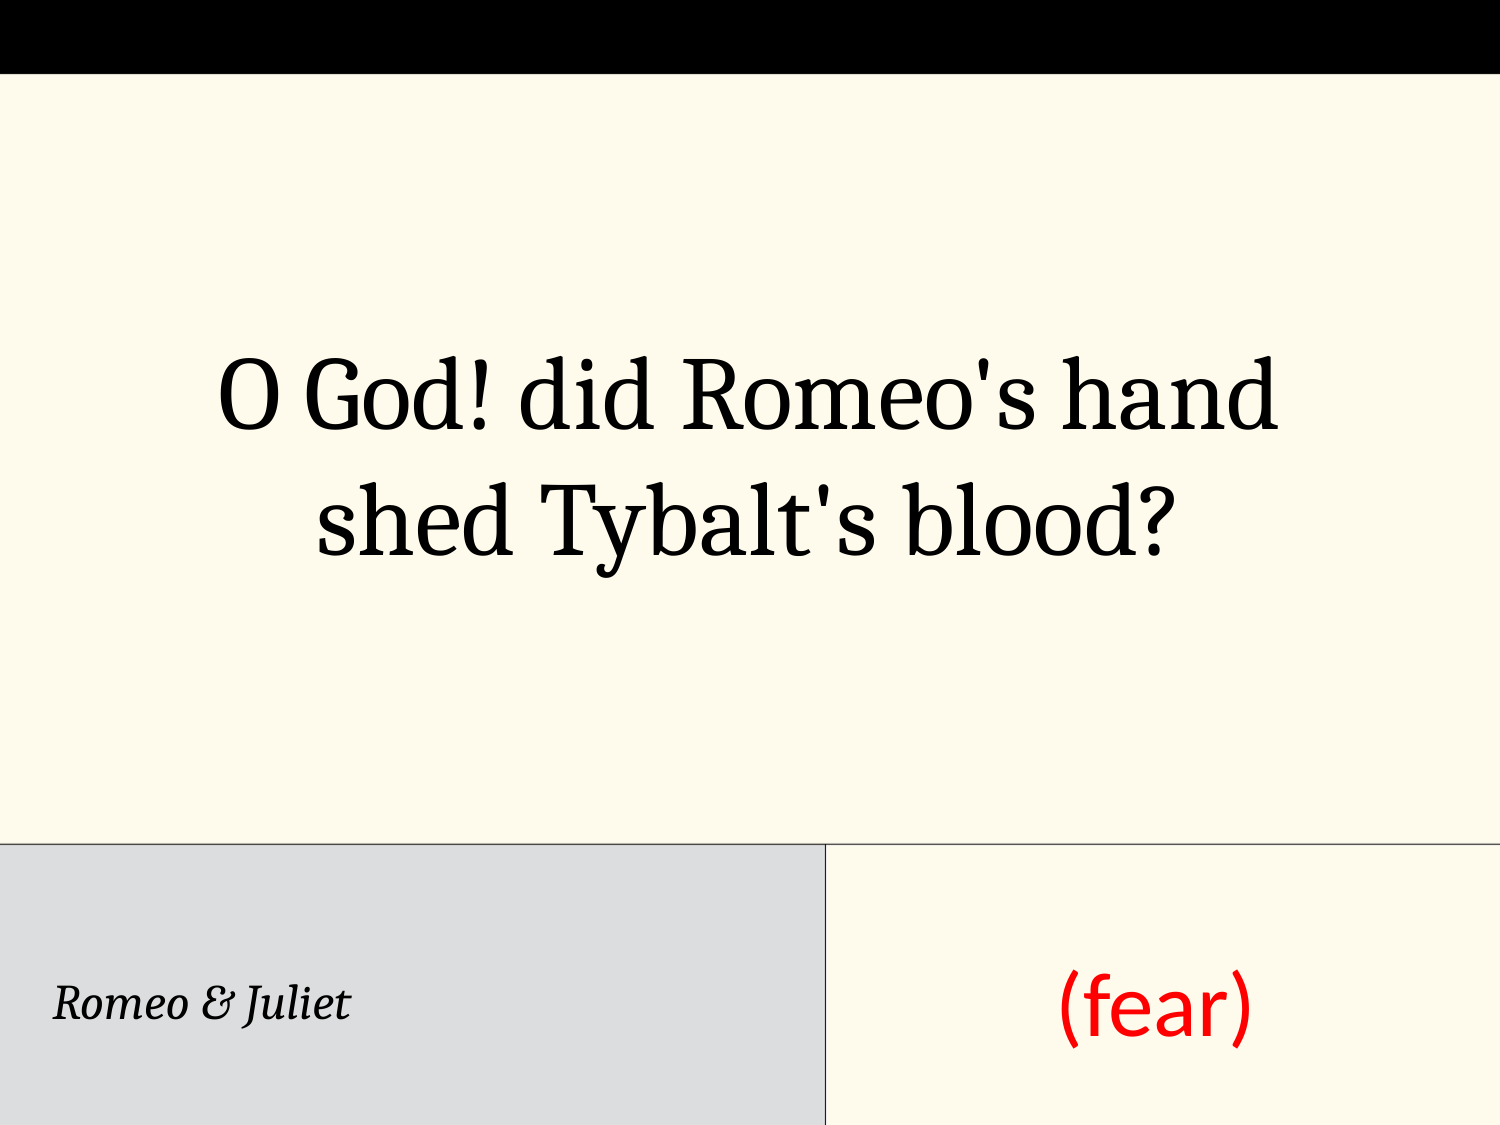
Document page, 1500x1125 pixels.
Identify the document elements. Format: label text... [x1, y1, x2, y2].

text_box (fear) [849, 937, 1463, 1063]
picture [0, 0, 1500, 1125]
text_box O God! did Romeo's hand shed Tybalt's blood? [168, 249, 1332, 592]
text_box Romeo & Juliet [37, 962, 688, 1037]
